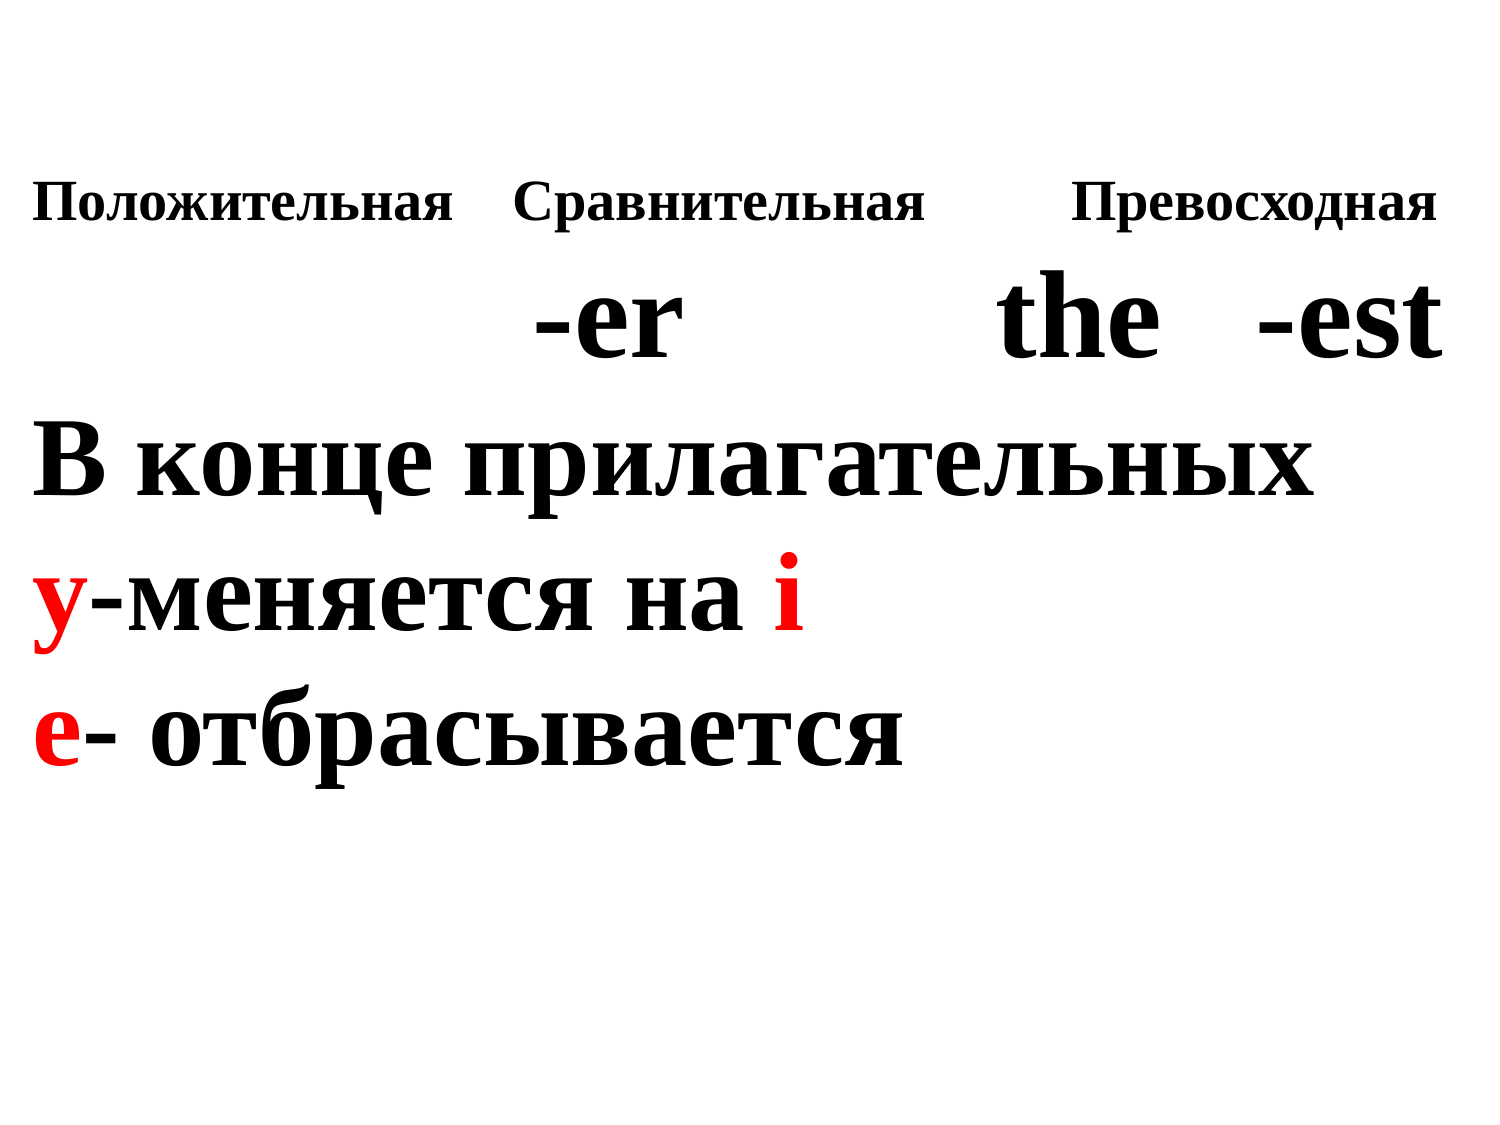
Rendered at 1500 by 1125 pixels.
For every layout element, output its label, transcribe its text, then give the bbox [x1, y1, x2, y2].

title Положительная Сравнительная Превосходная -er the -est В конце прилагательных y-меняется на i e- отбрасывается [17, 45, 1471, 906]
